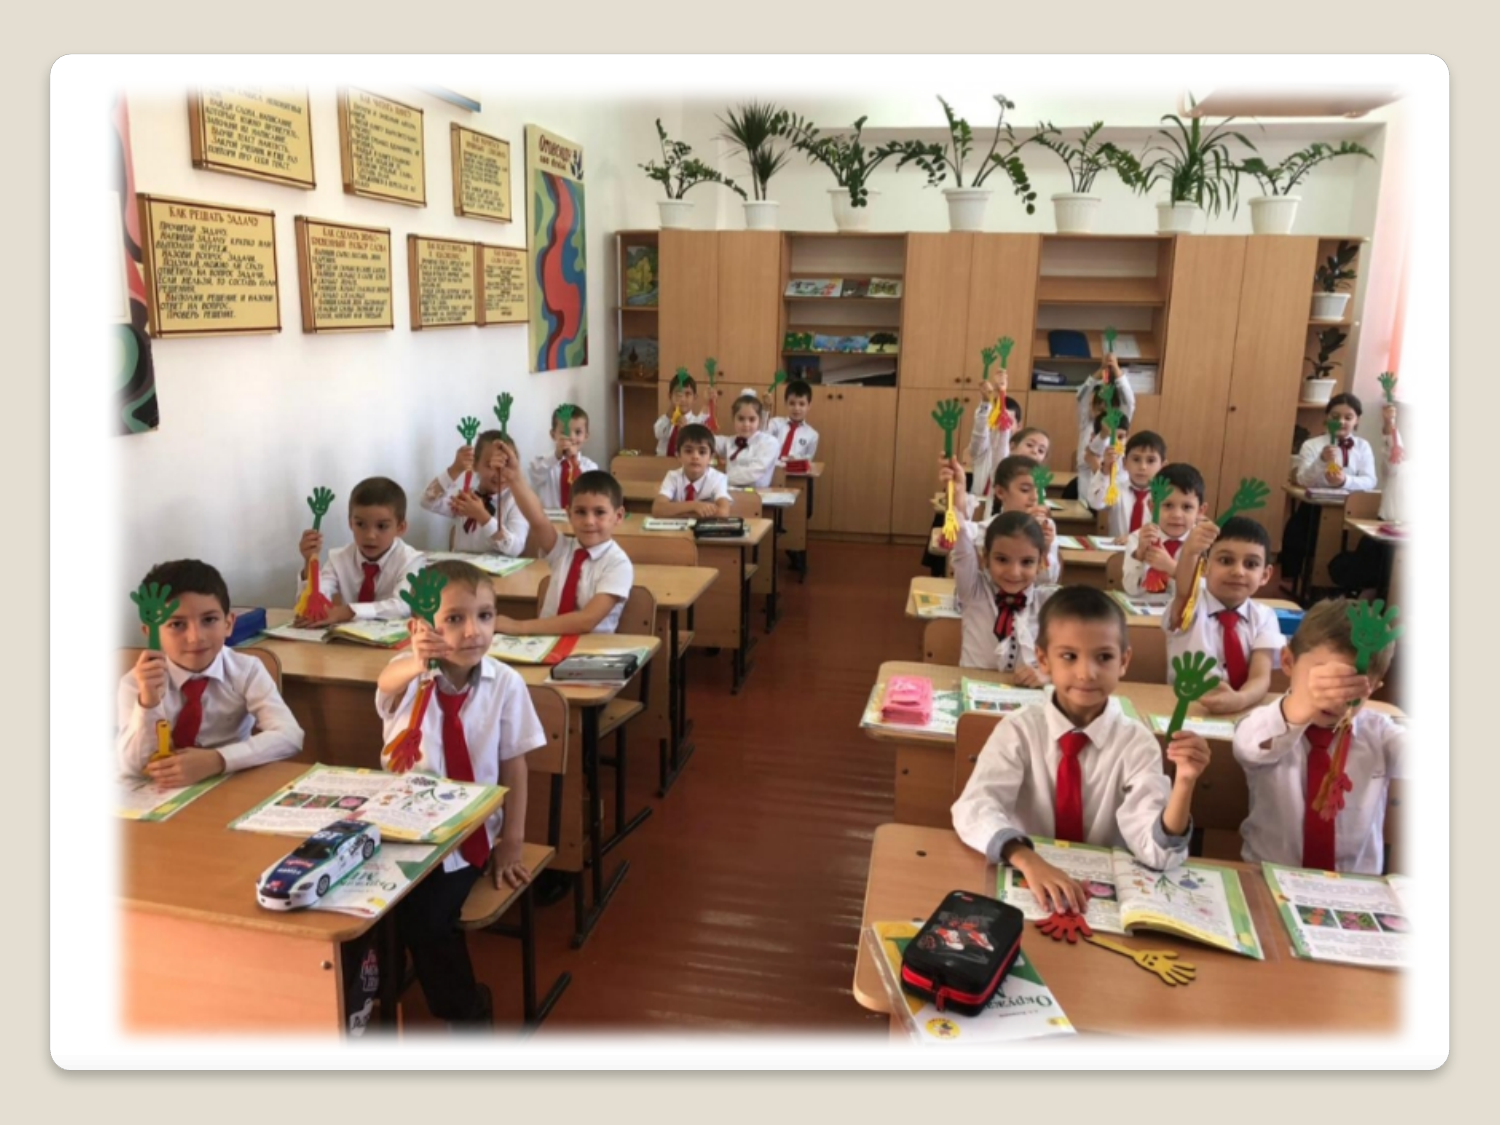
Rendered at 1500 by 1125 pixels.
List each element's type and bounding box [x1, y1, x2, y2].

picture [105, 81, 1419, 1052]
